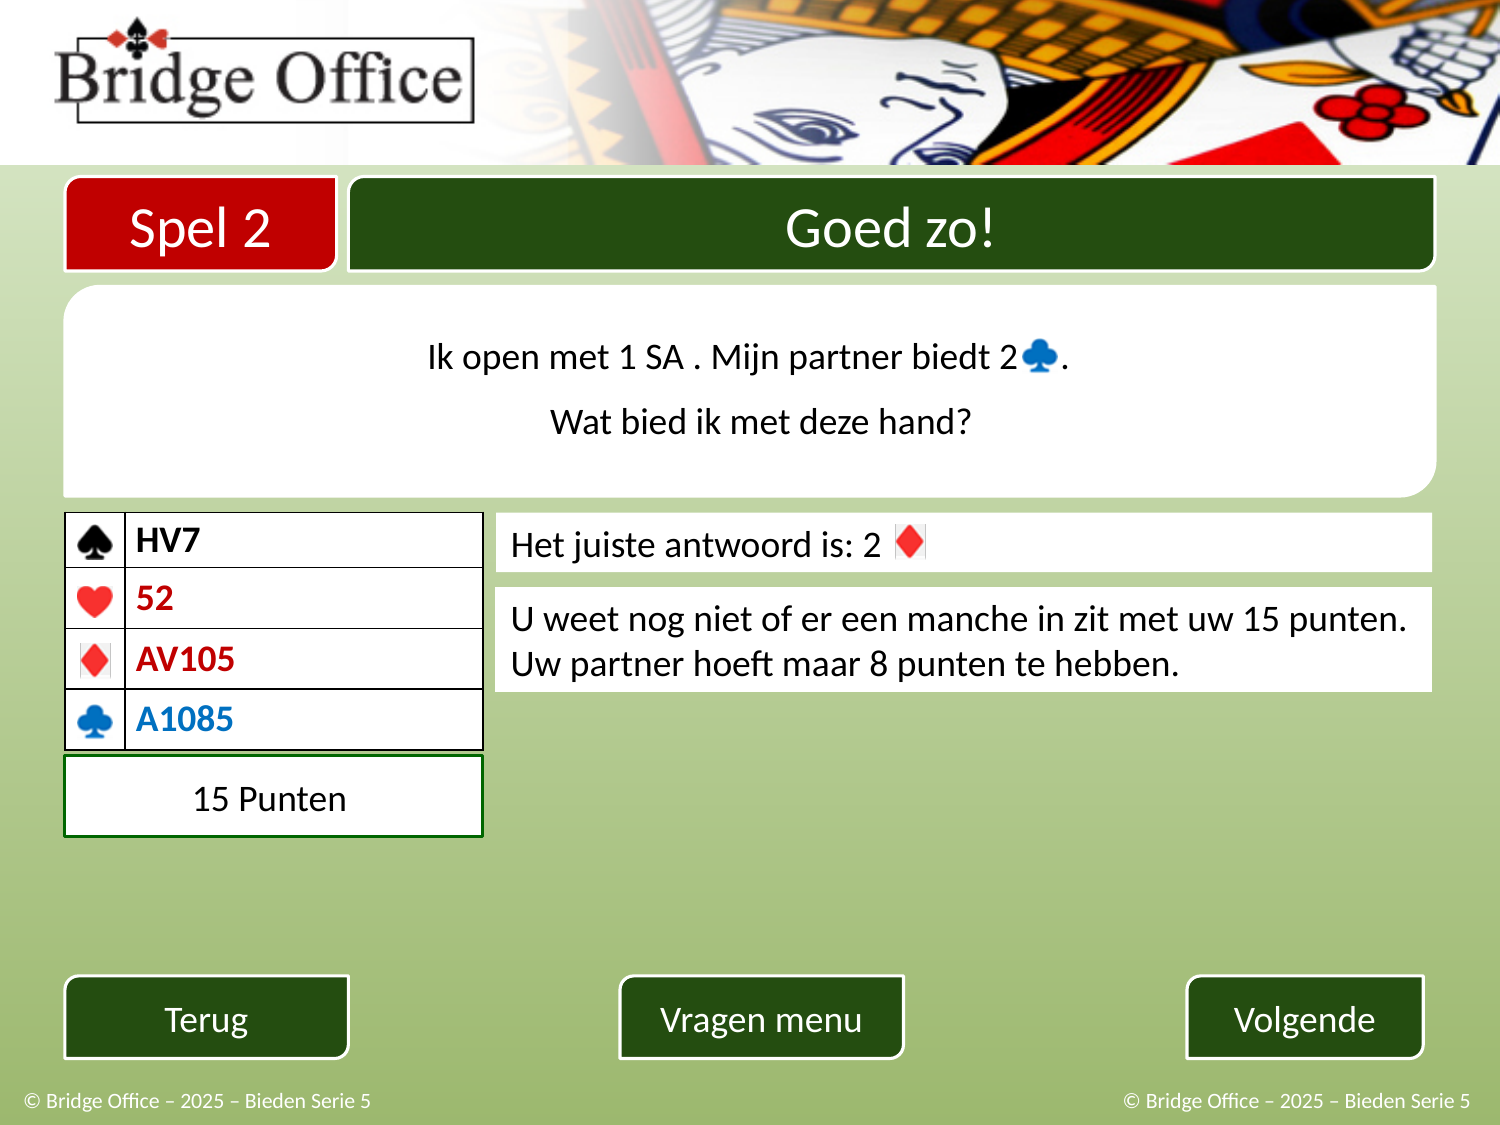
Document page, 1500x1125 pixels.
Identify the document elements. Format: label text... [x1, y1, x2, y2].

text_box Vragen menu [618, 974, 906, 1061]
table_cell 52 [126, 568, 482, 628]
text_box Wat bied ik met deze hand? [528, 389, 995, 450]
table_cell A1085 [126, 690, 482, 749]
picture [1022, 337, 1058, 374]
table_header [66, 513, 124, 567]
picture [892, 524, 928, 561]
text_box Volgende [1185, 974, 1425, 1061]
text_box Spel 2 [63, 179, 339, 273]
table_cell [66, 568, 124, 628]
picture [77, 703, 114, 740]
text_box Goed zo! [346, 179, 1437, 273]
text_box Het juiste antwoord is: 2 [496, 512, 1433, 573]
text_box Terug [63, 974, 350, 1061]
text_box © Bridge Office – 2025 – Bieden Serie 5 [8, 1079, 393, 1121]
table_header HV7 [126, 513, 482, 567]
picture [77, 524, 114, 561]
table_cell [66, 690, 124, 749]
table_cell [66, 629, 124, 688]
text_box [63, 284, 1437, 498]
text_box © Bridge Office – 2025 – Bieden Serie 5 [1107, 1079, 1500, 1121]
text_box U weet nog niet of er een manche in zit met uw 15 punten. Uw partner hoeft maar 8 punten te hebben. [495, 587, 1432, 692]
picture [77, 585, 114, 618]
table_cell AV105 [126, 629, 482, 688]
text_box 15 Punten [63, 754, 484, 838]
picture [0, 0, 1500, 166]
text_box Ik open met 1 SA . Mijn partner biedt 2 . [394, 324, 1104, 385]
picture [77, 643, 114, 679]
